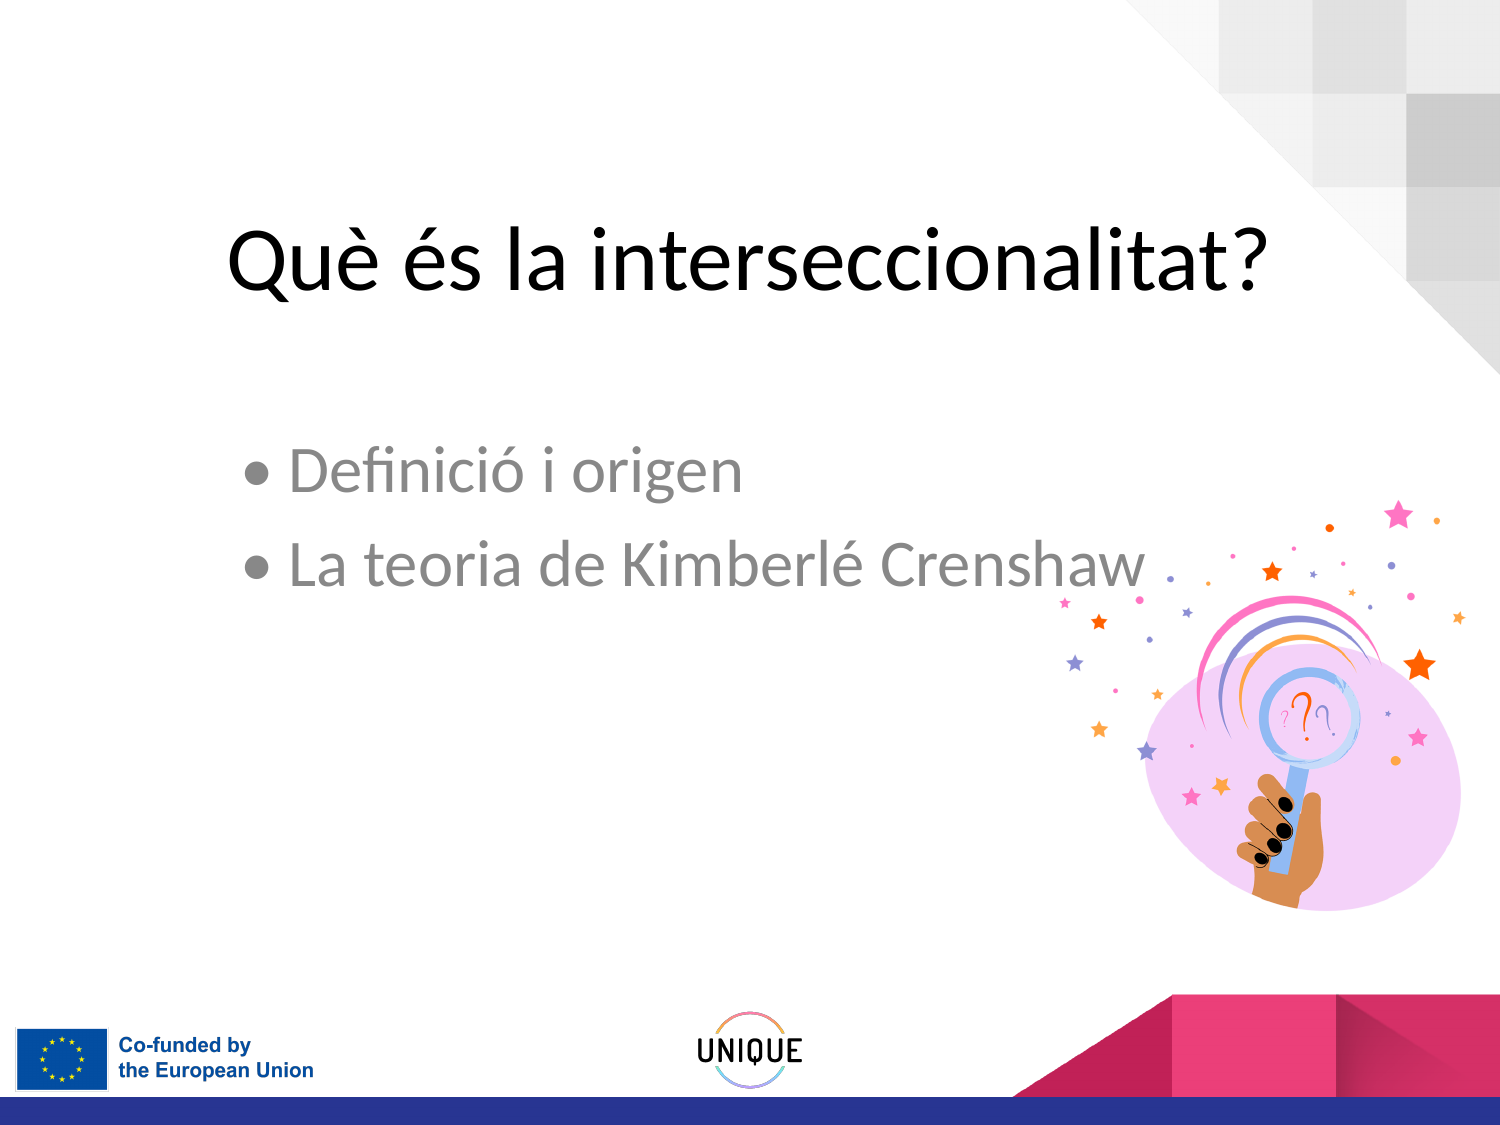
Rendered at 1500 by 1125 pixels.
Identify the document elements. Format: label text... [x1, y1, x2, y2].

picture [1039, 477, 1500, 979]
picture [1125, 0, 1500, 375]
picture [0, 993, 1500, 1125]
subtitle • Definició i origen • La teoria de Kimberlé Crenshaw [225, 418, 1275, 707]
title Què és la interseccionalitat? [112, 132, 1388, 375]
